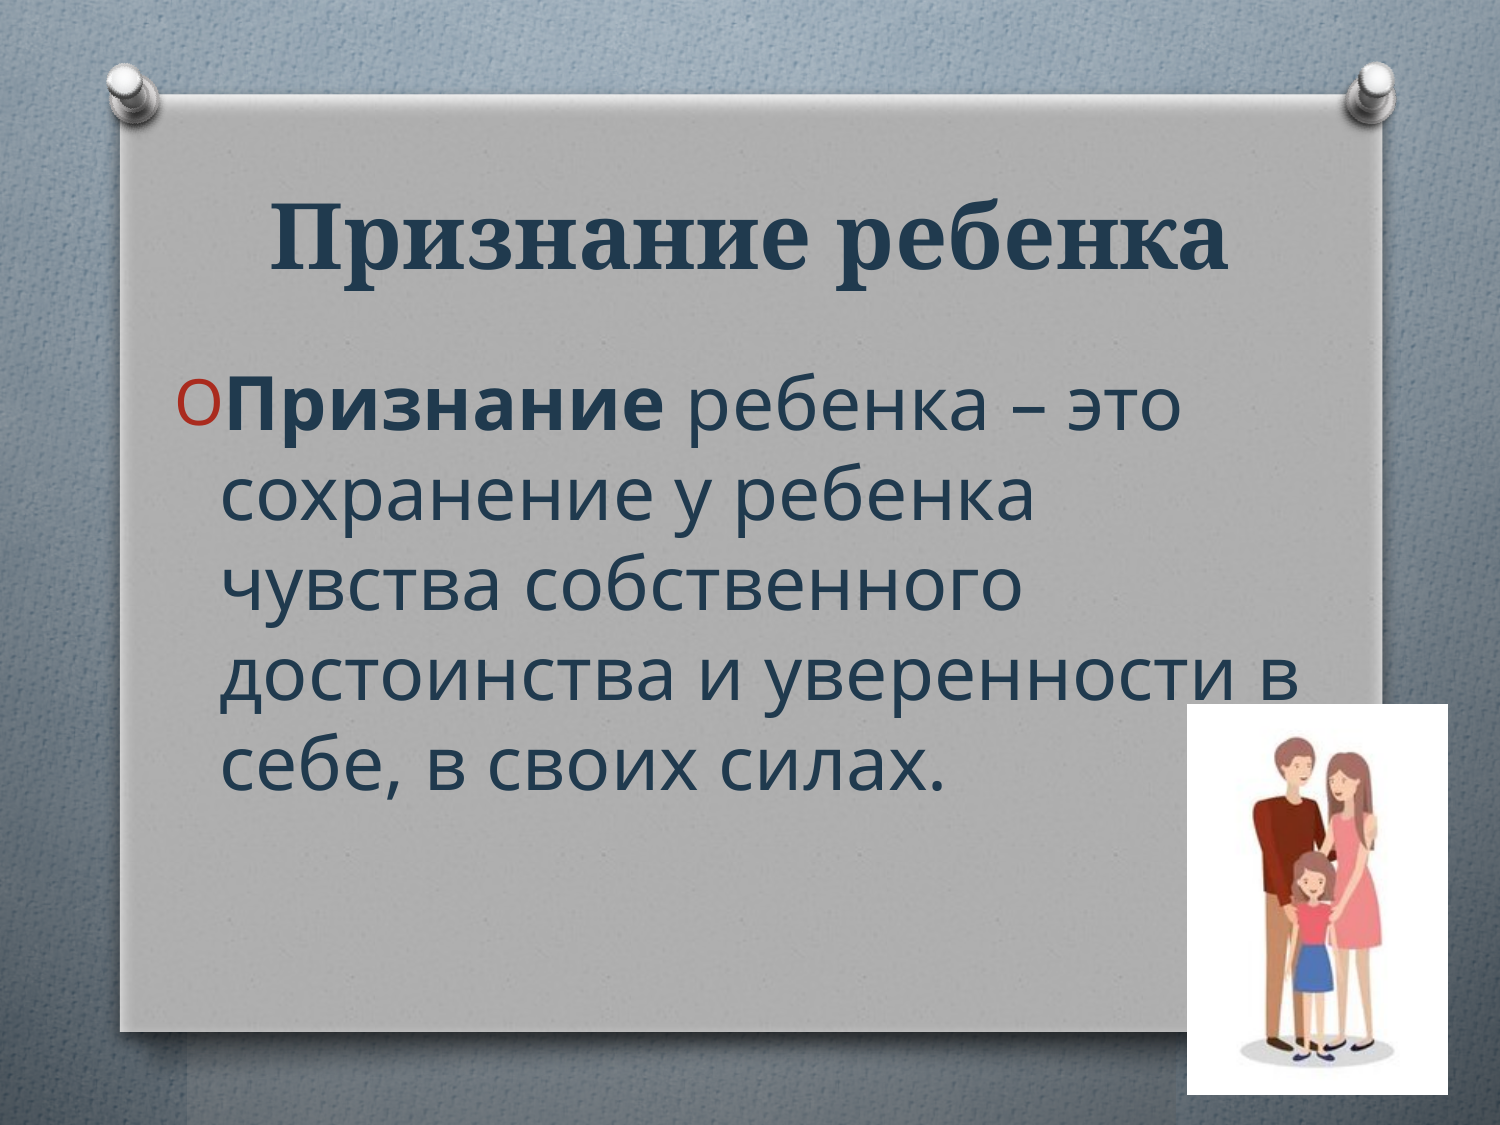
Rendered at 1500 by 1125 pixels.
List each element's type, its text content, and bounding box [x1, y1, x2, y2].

picture [1186, 703, 1449, 1096]
title Признание ребенка [179, 134, 1323, 332]
picture [1317, 35, 1439, 156]
list Признание ребенка – это сохранение у ребенка чувства собственного достоинства и уверенности в себе, в своих силах. [159, 347, 1341, 939]
picture [75, 29, 198, 153]
